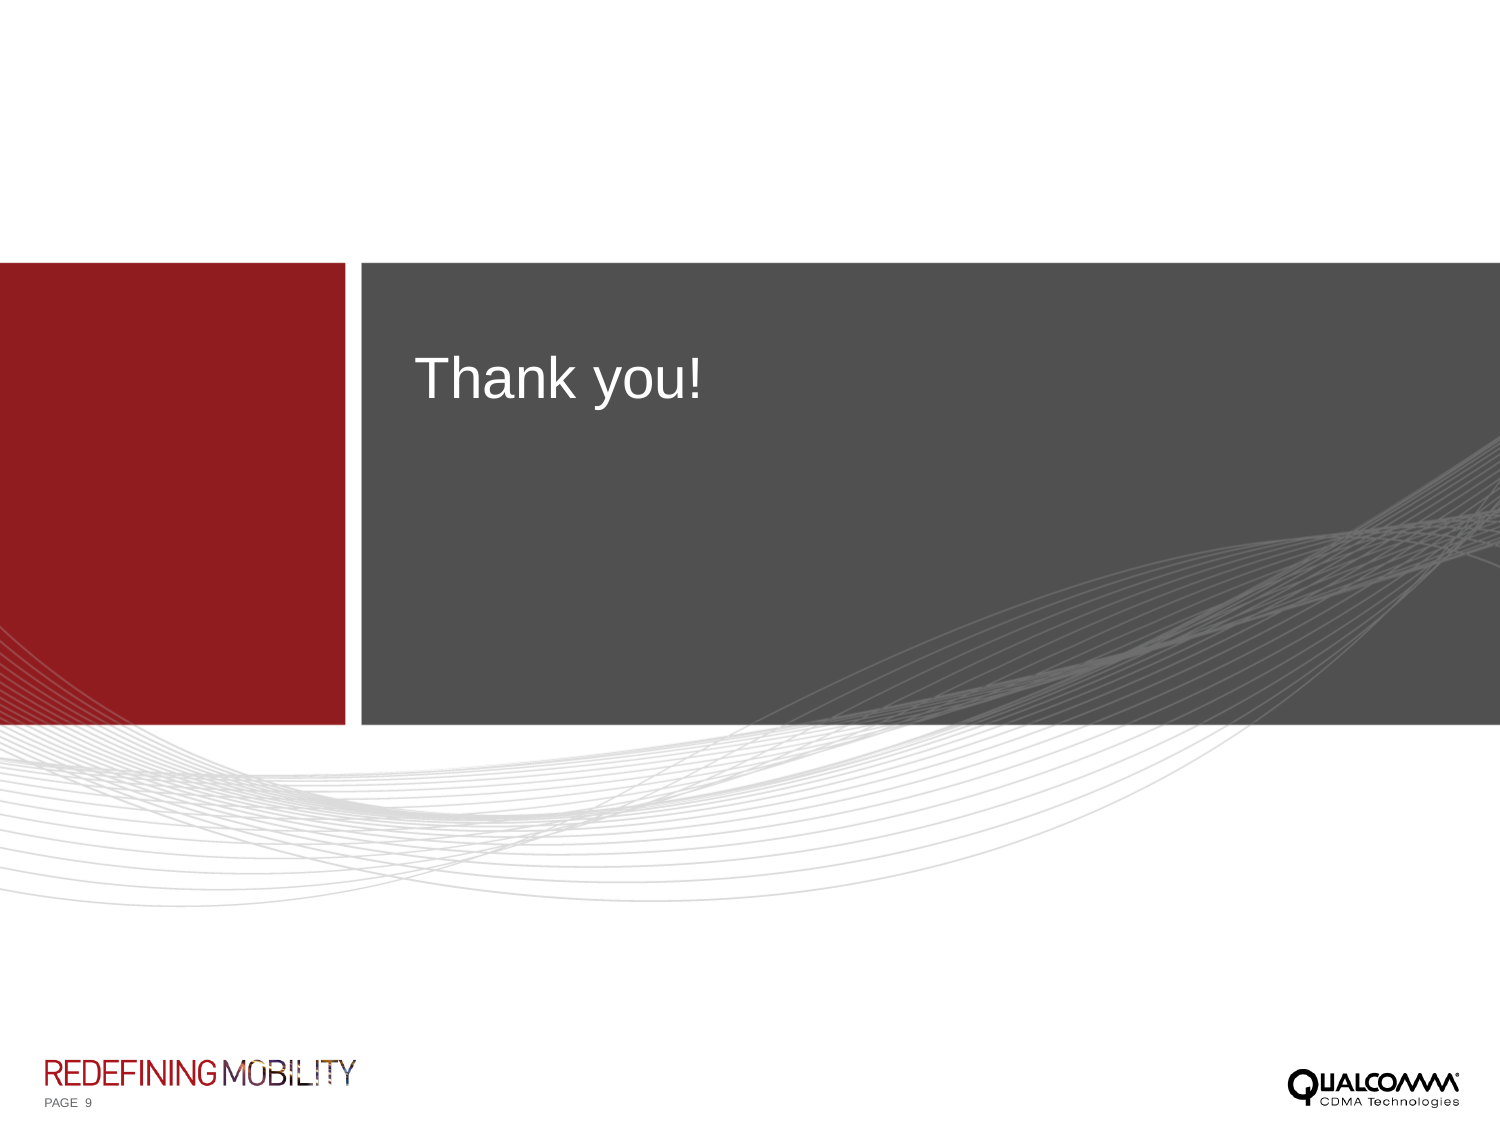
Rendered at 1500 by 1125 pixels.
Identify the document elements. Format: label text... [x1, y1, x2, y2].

list Thank you! [399, 337, 1188, 538]
picture [0, 187, 1500, 938]
picture [30, 1048, 366, 1098]
